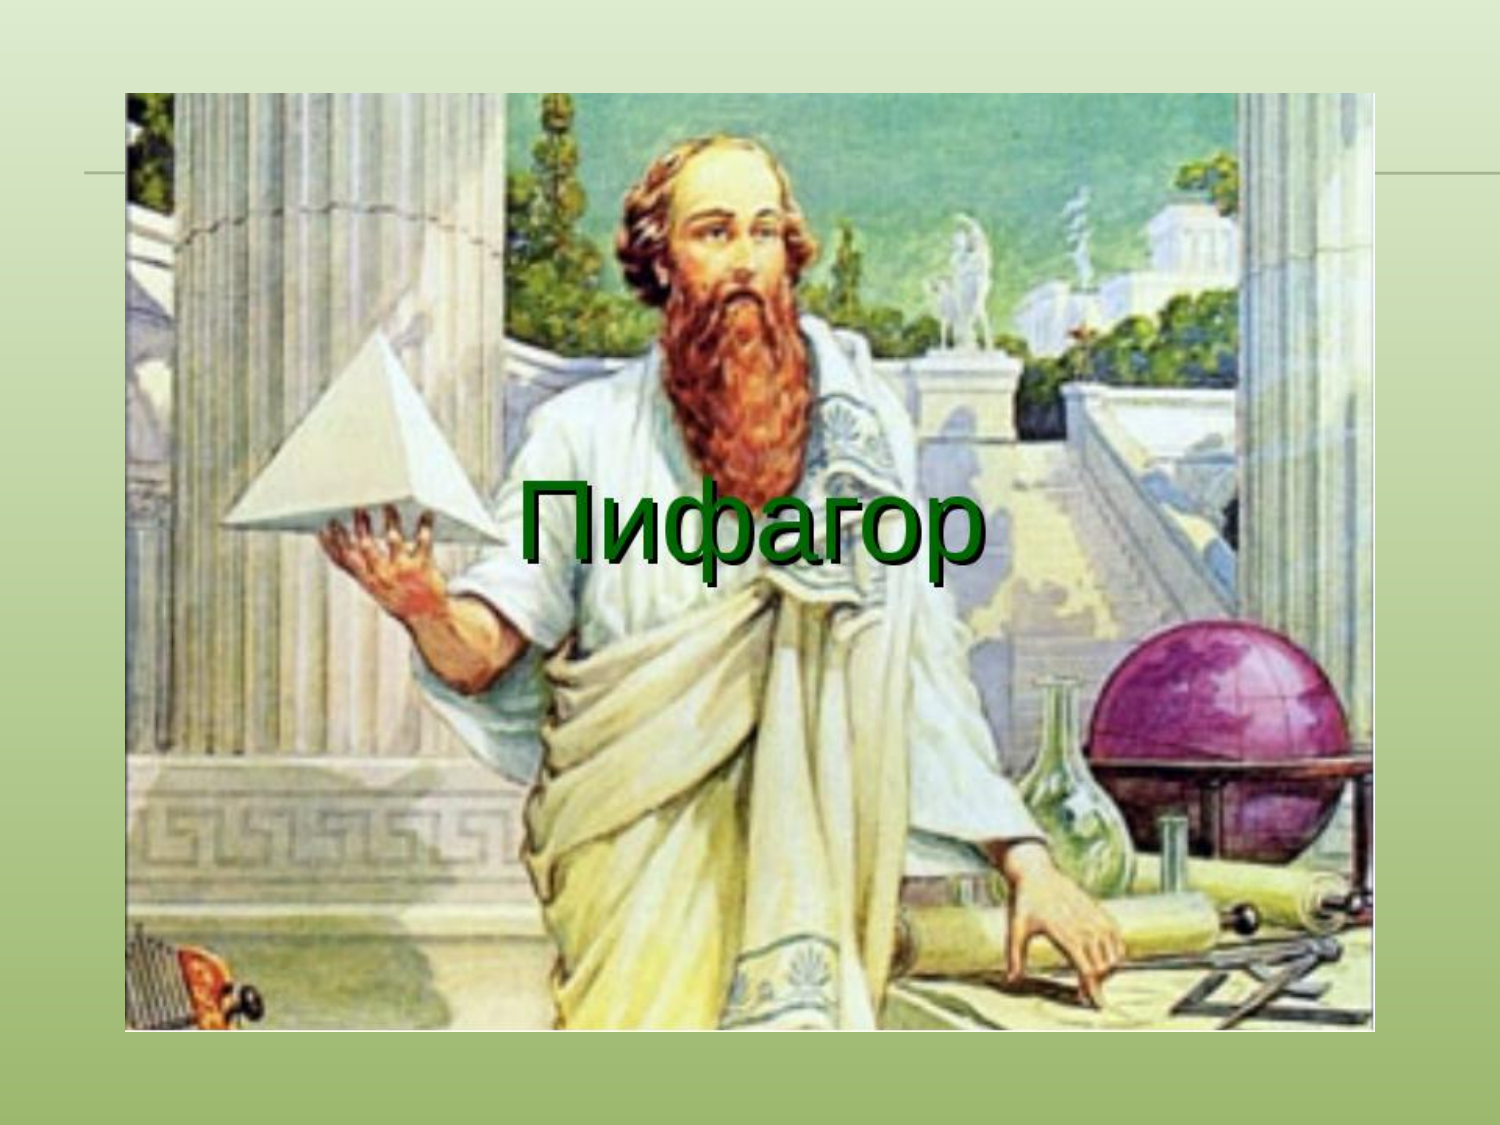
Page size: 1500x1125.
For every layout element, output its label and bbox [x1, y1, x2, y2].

picture [124, 93, 1376, 1032]
